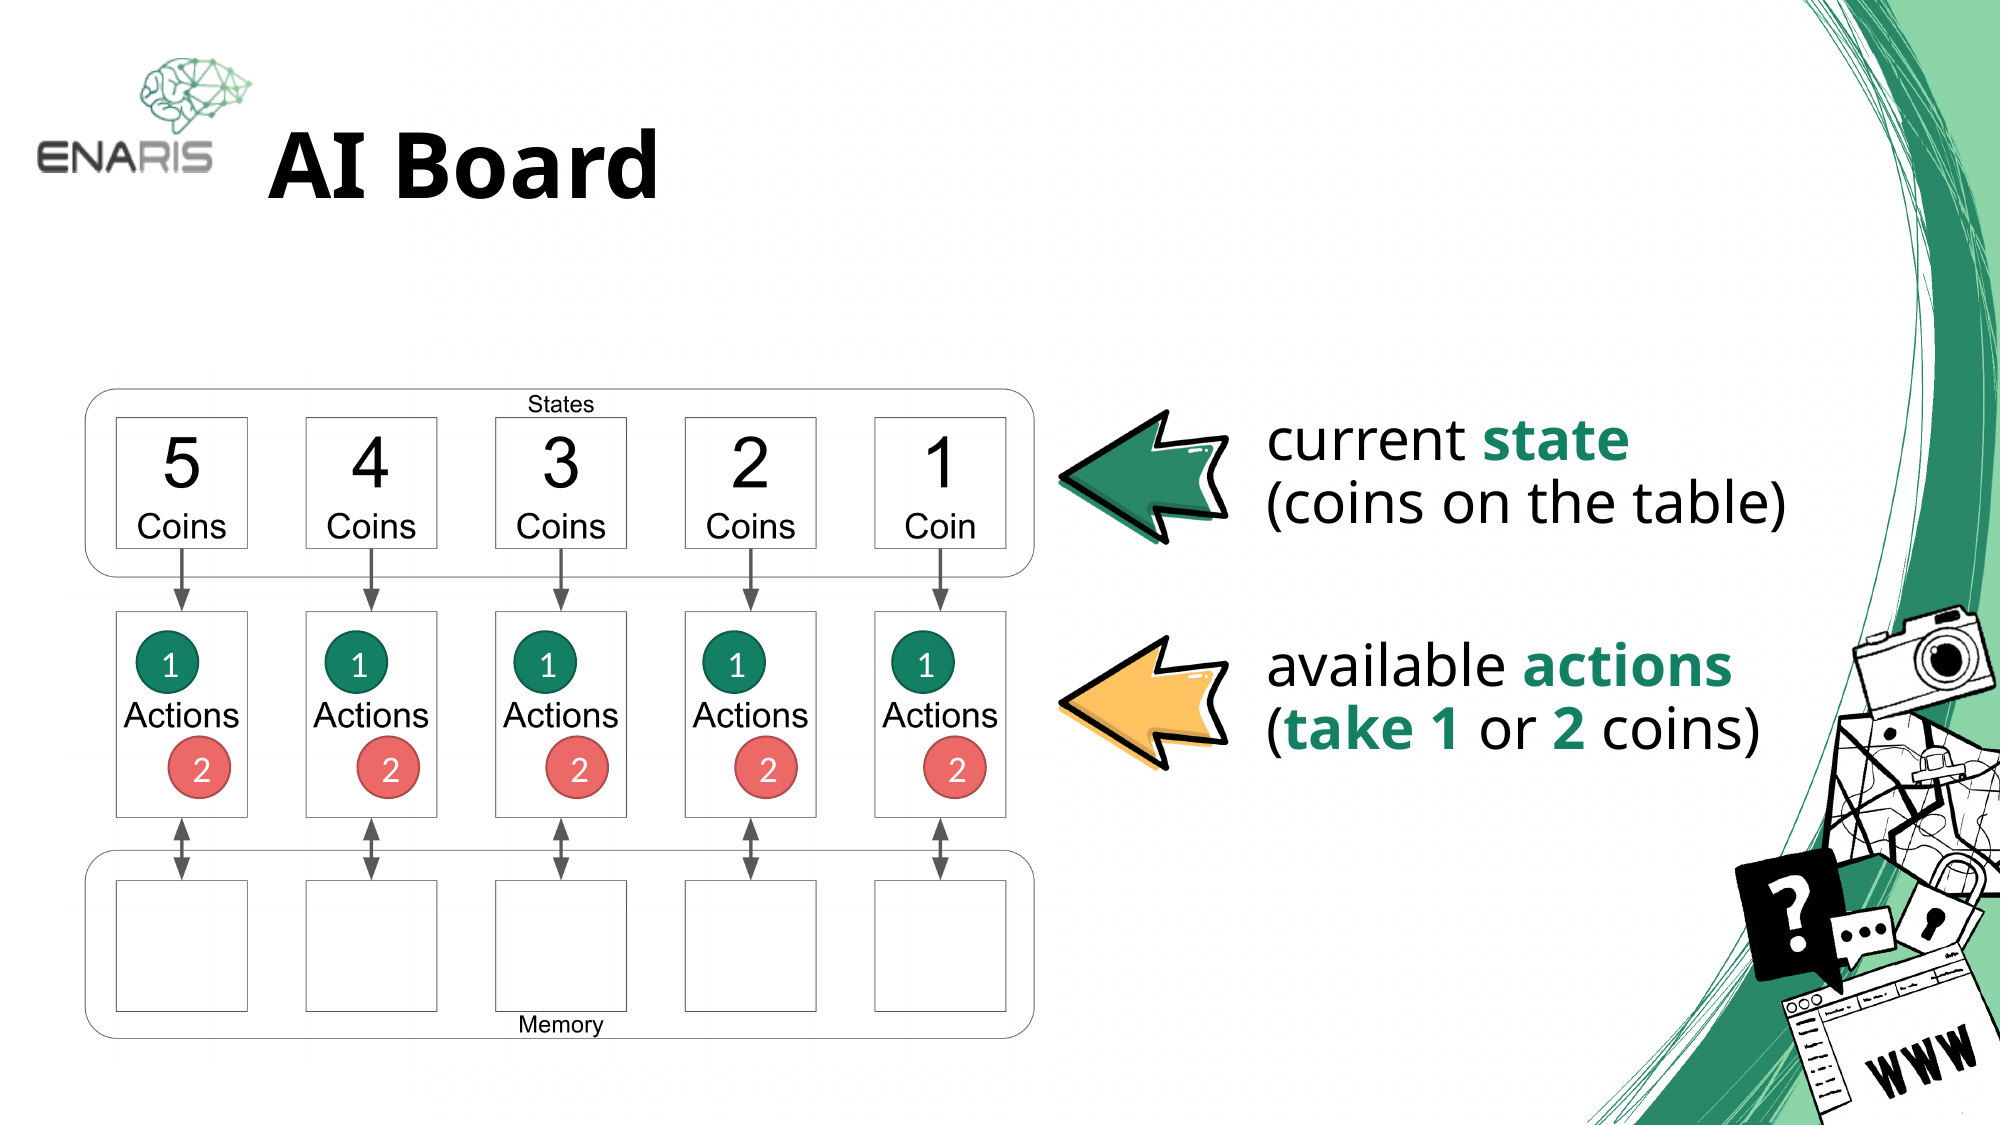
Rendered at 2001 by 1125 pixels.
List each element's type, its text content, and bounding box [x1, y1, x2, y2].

text_box available actions (take 1 or 2 coins) [1251, 628, 1863, 776]
text_box current state (coins on the table) [1251, 403, 1863, 550]
picture [408, 0, 2000, 1125]
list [63, 361, 1059, 1066]
picture [37, 58, 254, 173]
title AI Board [253, 59, 1863, 278]
